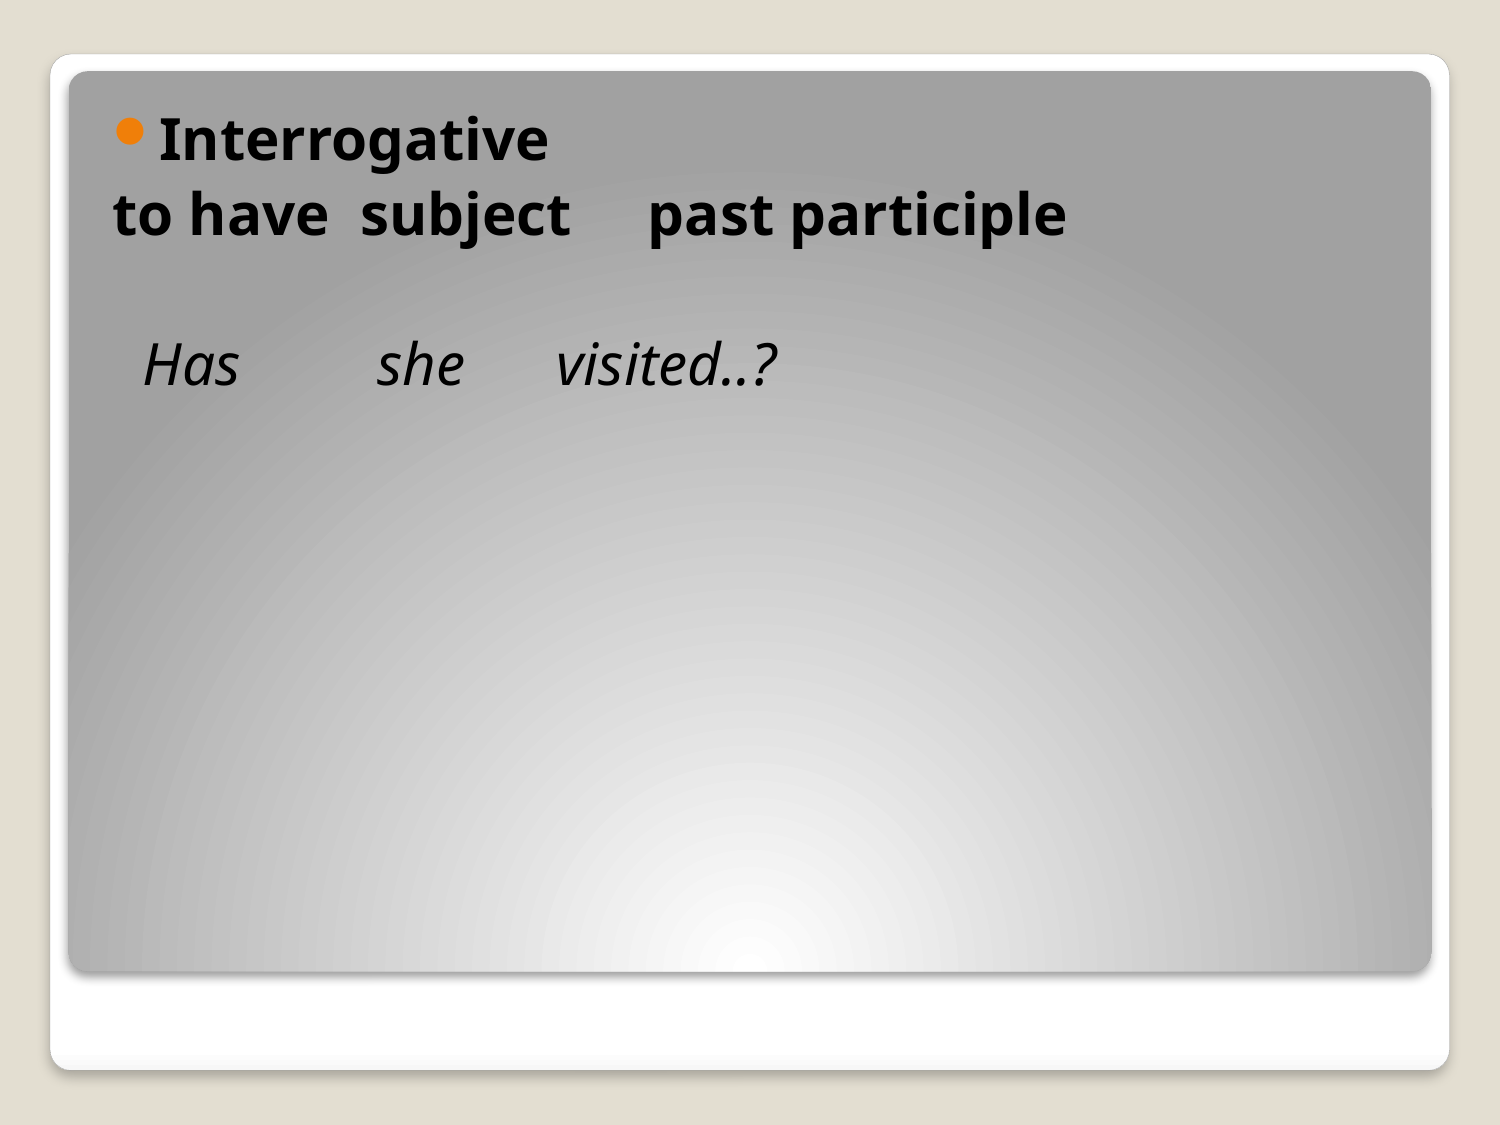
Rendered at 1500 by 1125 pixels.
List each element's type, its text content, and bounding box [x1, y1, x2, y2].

list Interrogative to have subject past participle Has she visited..? [82, 86, 1425, 774]
